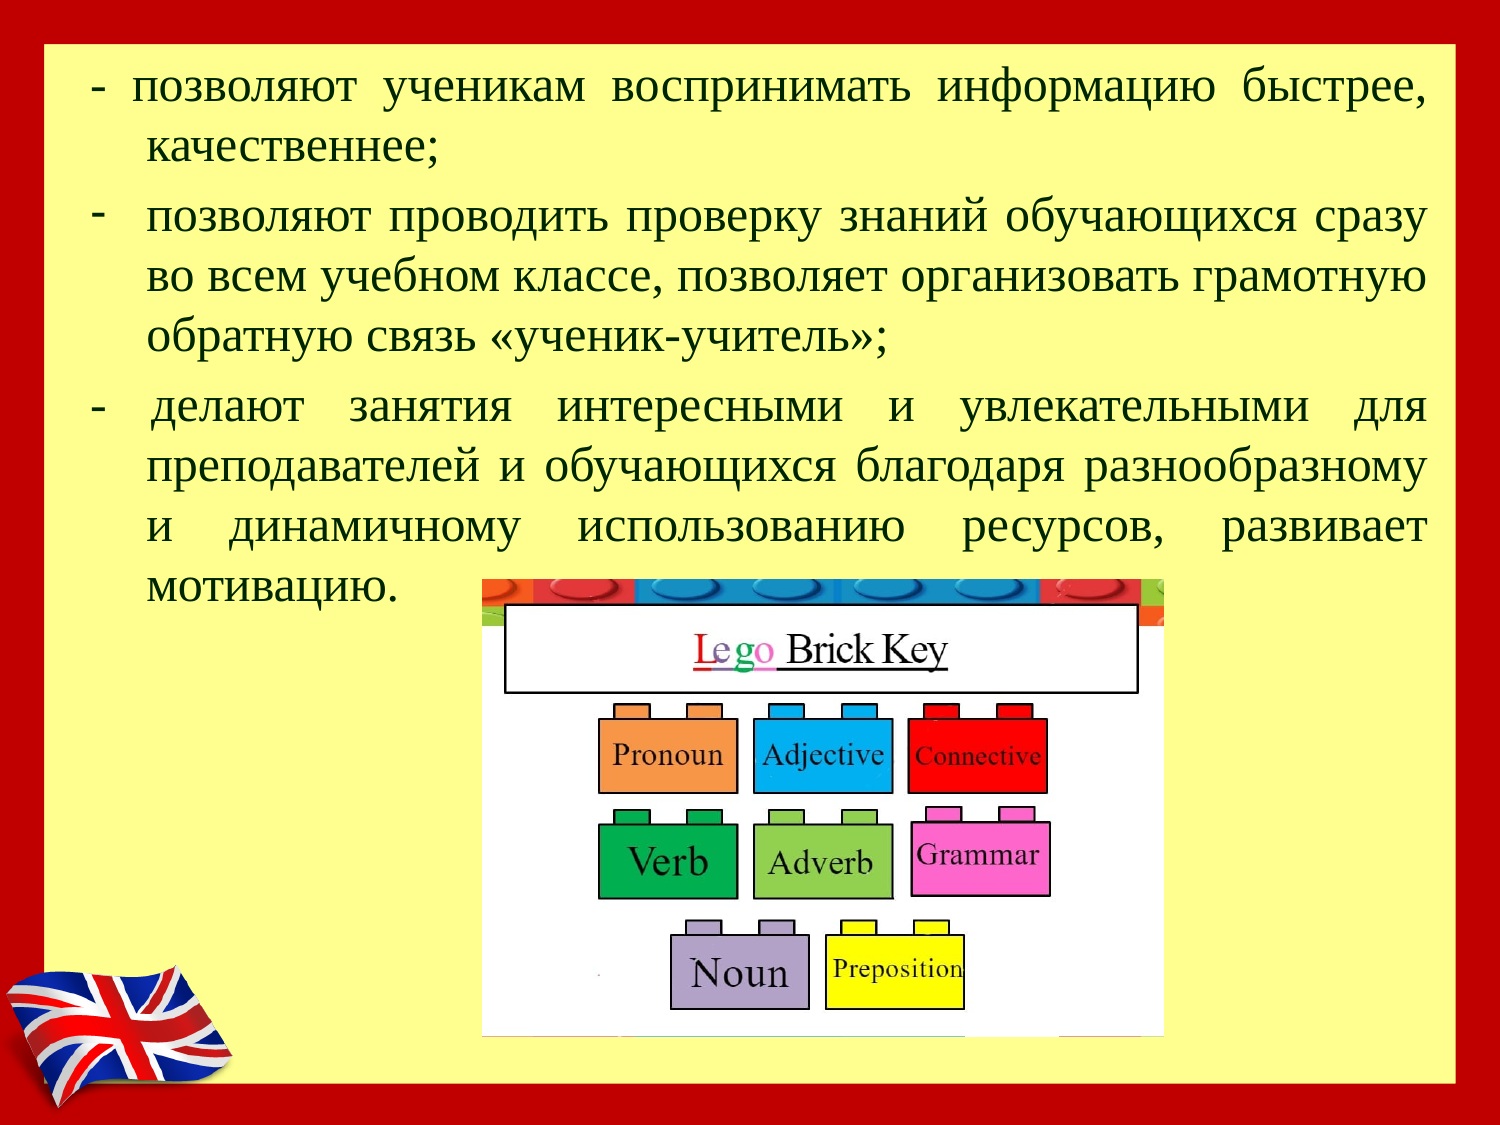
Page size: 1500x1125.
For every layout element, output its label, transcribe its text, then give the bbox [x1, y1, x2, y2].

picture [0, 906, 237, 1125]
picture [482, 579, 1165, 1037]
list - позволяют ученикам воспринимать информацию быстрее, качественнее; позволяют проводить проверку знаний обучающихся сразу во всем учебном классе, позволяет организовать грамотную обратную связь «ученик-учитель»; - делают занятия интересными и увлекательными для преподавателей и обучающихся благодаря разнообразному и динамичному использованию ресурсов, развивает мотивацию. [74, 43, 1444, 1002]
